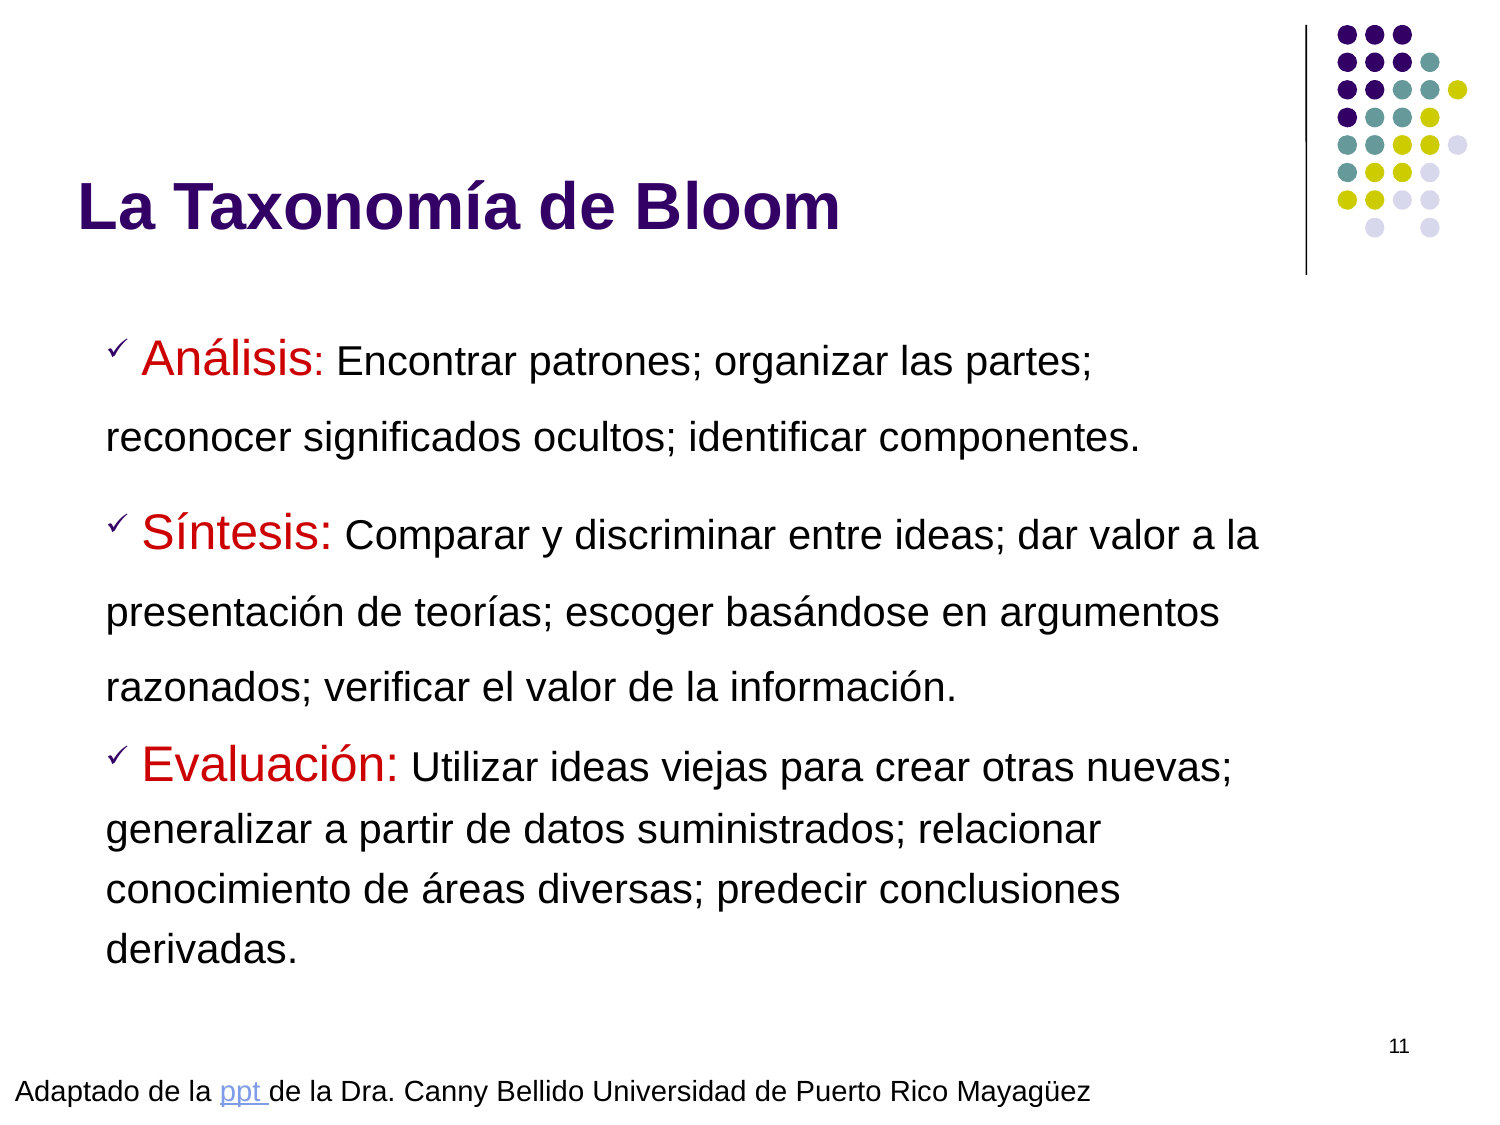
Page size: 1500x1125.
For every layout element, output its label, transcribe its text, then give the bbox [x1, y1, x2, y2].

list Análisis: Encontrar patrones; organizar las partes; reconocer significados ocultos; identificar componentes. Síntesis: Comparar y discriminar entre ideas; dar valor a la presentación de teorías; escoger basándose en argumentos razonados; verificar el valor de la información. Evaluación: Utilizar ideas viejas para crear otras nuevas; generalizar a partir de datos suministrados; relacionar conocimiento de áreas diversas; predecir conclusiones derivadas. [74, 287, 1301, 1012]
title La Taxonomía de Bloom [62, 37, 1301, 251]
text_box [0, 1024, 1500, 1116]
